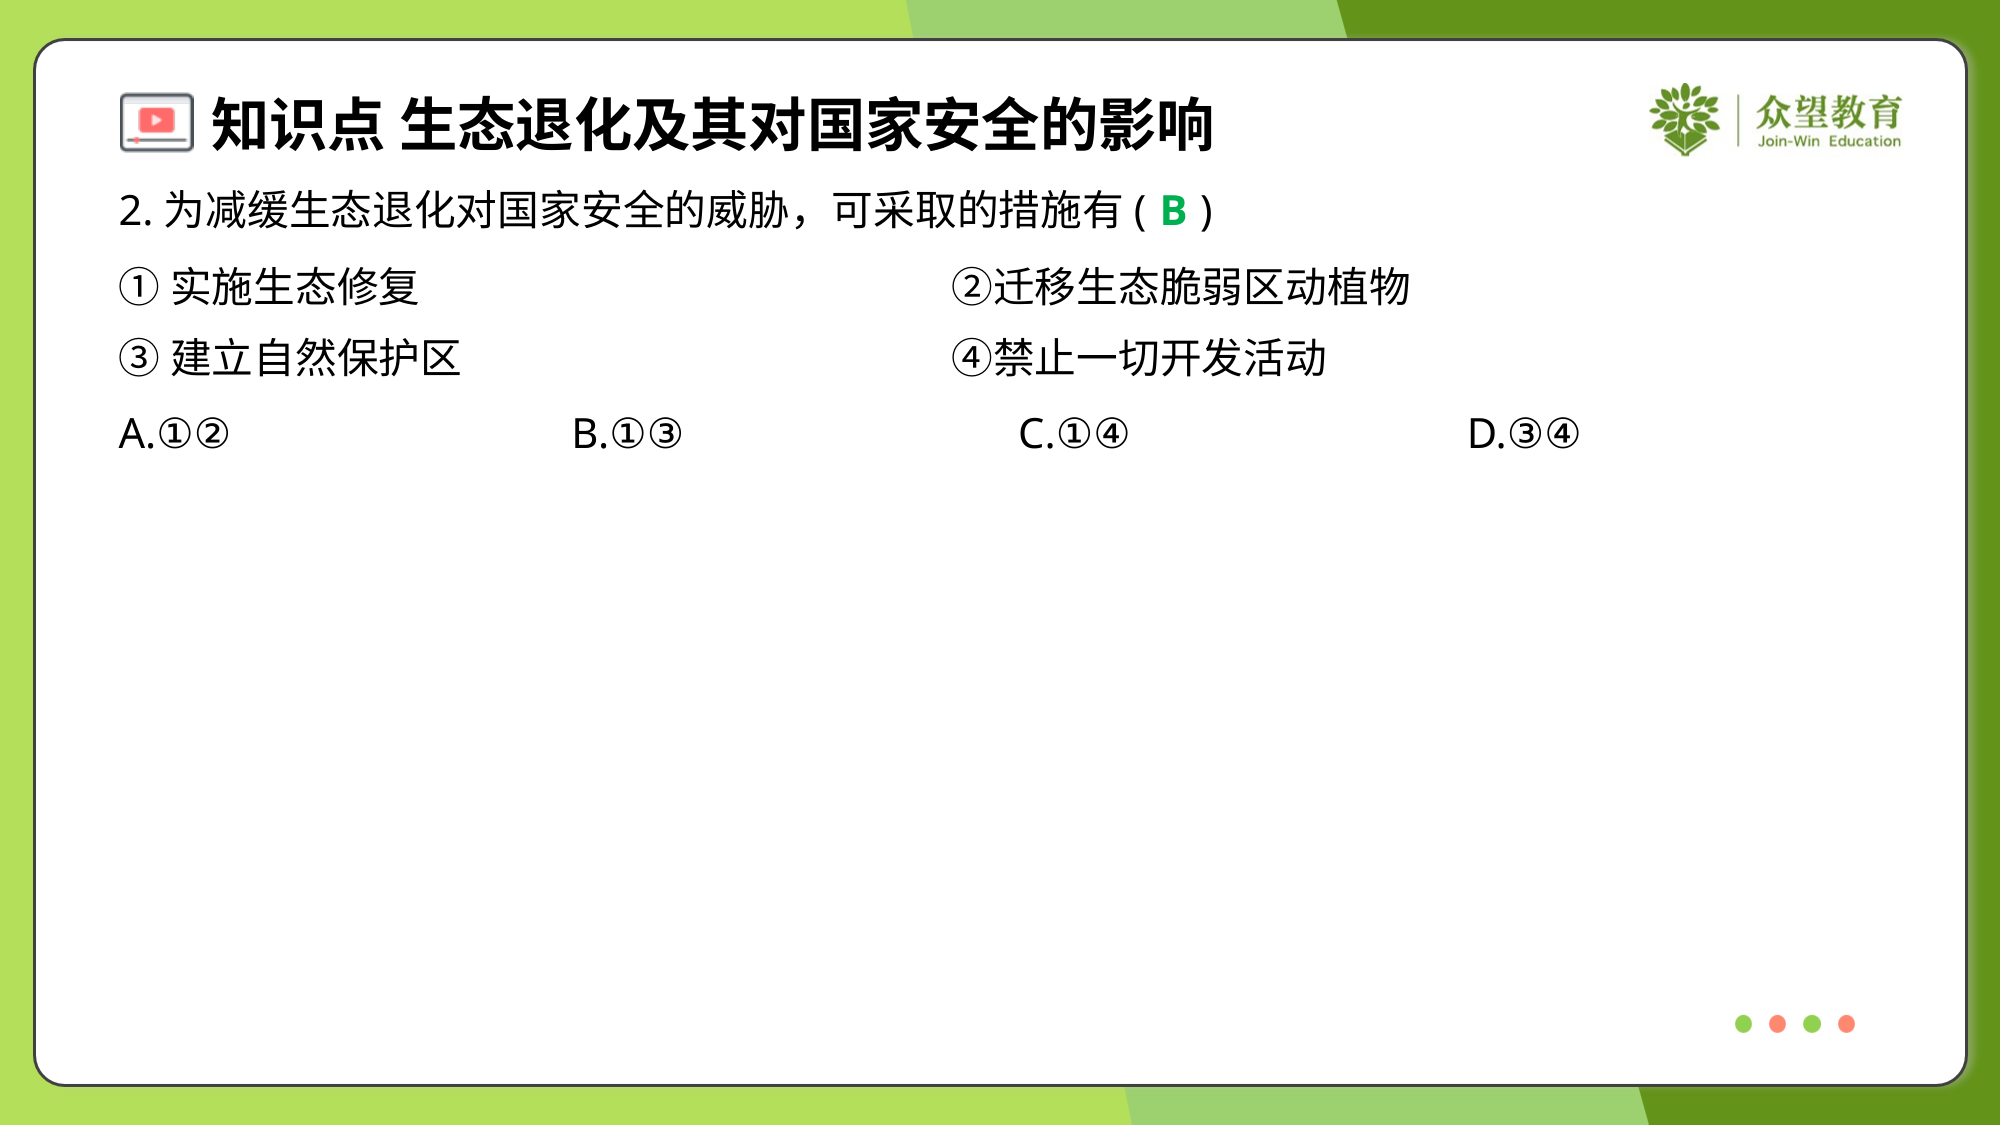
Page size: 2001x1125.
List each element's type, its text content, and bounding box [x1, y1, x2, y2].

text_box ①实施生态修复 ②迁移生态脆弱区动植物 ③建立自然保护区 ④禁止一切开发活动 [118, 235, 1883, 374]
picture [0, 0, 2000, 1125]
text_box B [1144, 158, 1203, 226]
text_box 2.为减缓生态退化对国家安全的威胁，可采取的措施有( ) [118, 158, 1144, 226]
text_box 2.为减缓生态退化对国家安全的威胁，可采取的措施有( ) [1203, 158, 1883, 226]
text_box A.①② B.①③ C.①④ D.③④ [118, 381, 1883, 448]
